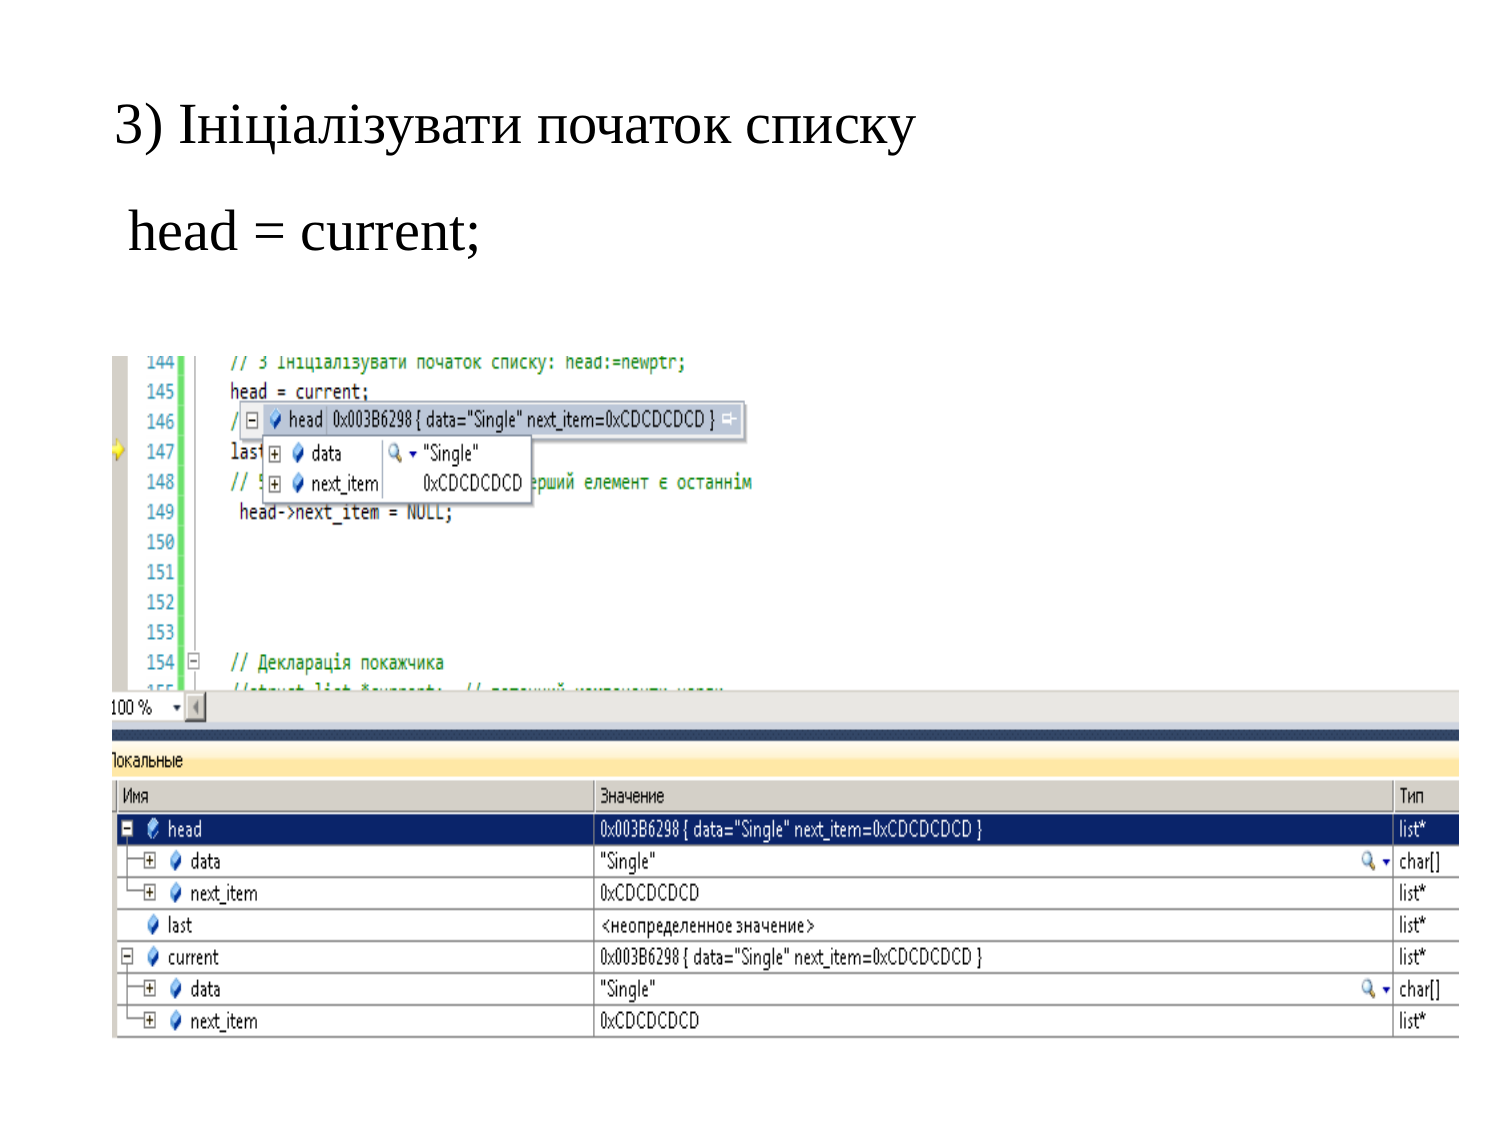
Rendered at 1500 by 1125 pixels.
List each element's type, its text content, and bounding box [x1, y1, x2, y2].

picture [111, 356, 1460, 1059]
text_box 3) Ініціалізувати початок списку [100, 78, 1436, 163]
text_box head = current; [114, 184, 498, 270]
